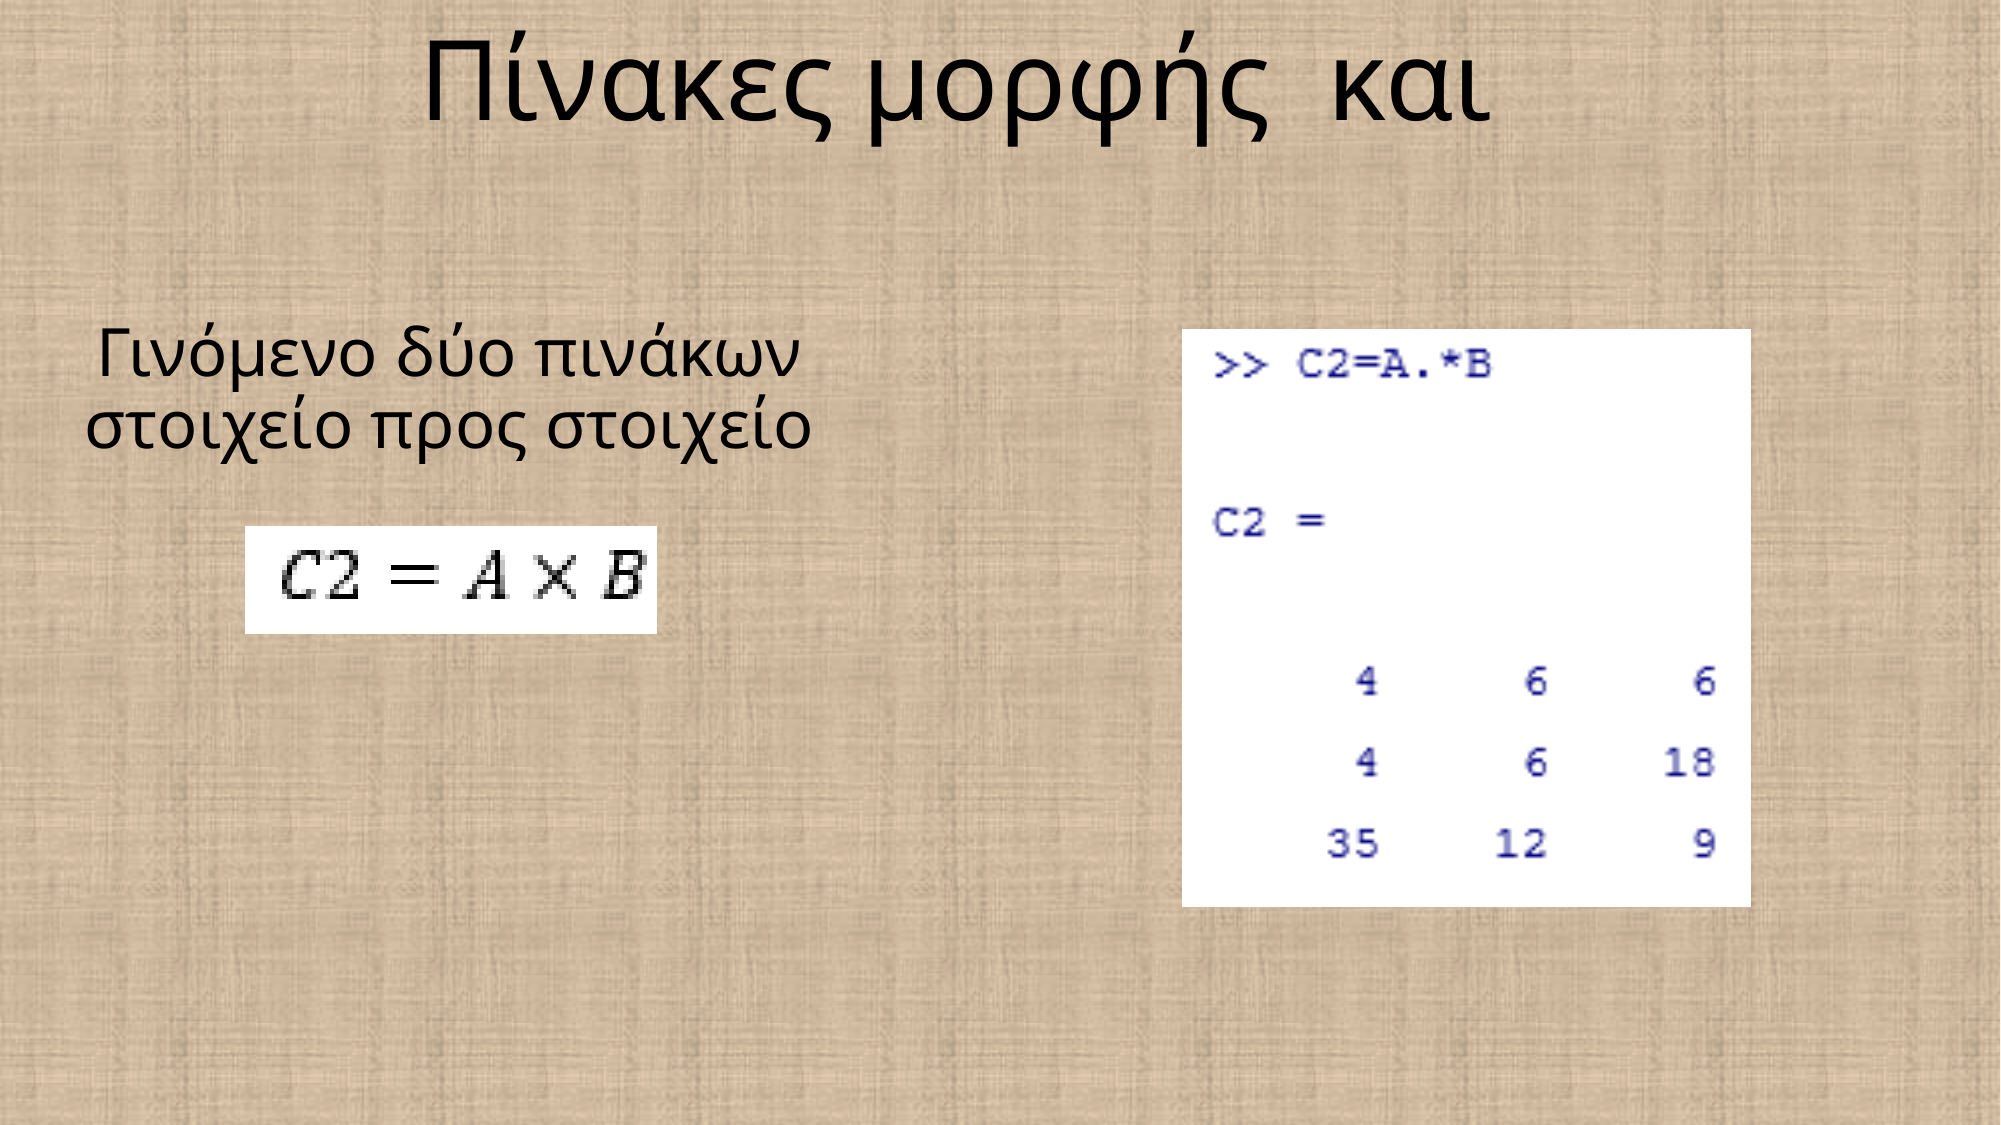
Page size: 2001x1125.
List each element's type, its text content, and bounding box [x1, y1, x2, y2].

text_box Γινόμενο δύο πινάκων στοιχείο προς στοιχείο [43, 290, 857, 471]
picture [245, 526, 659, 635]
picture [1182, 329, 1751, 907]
